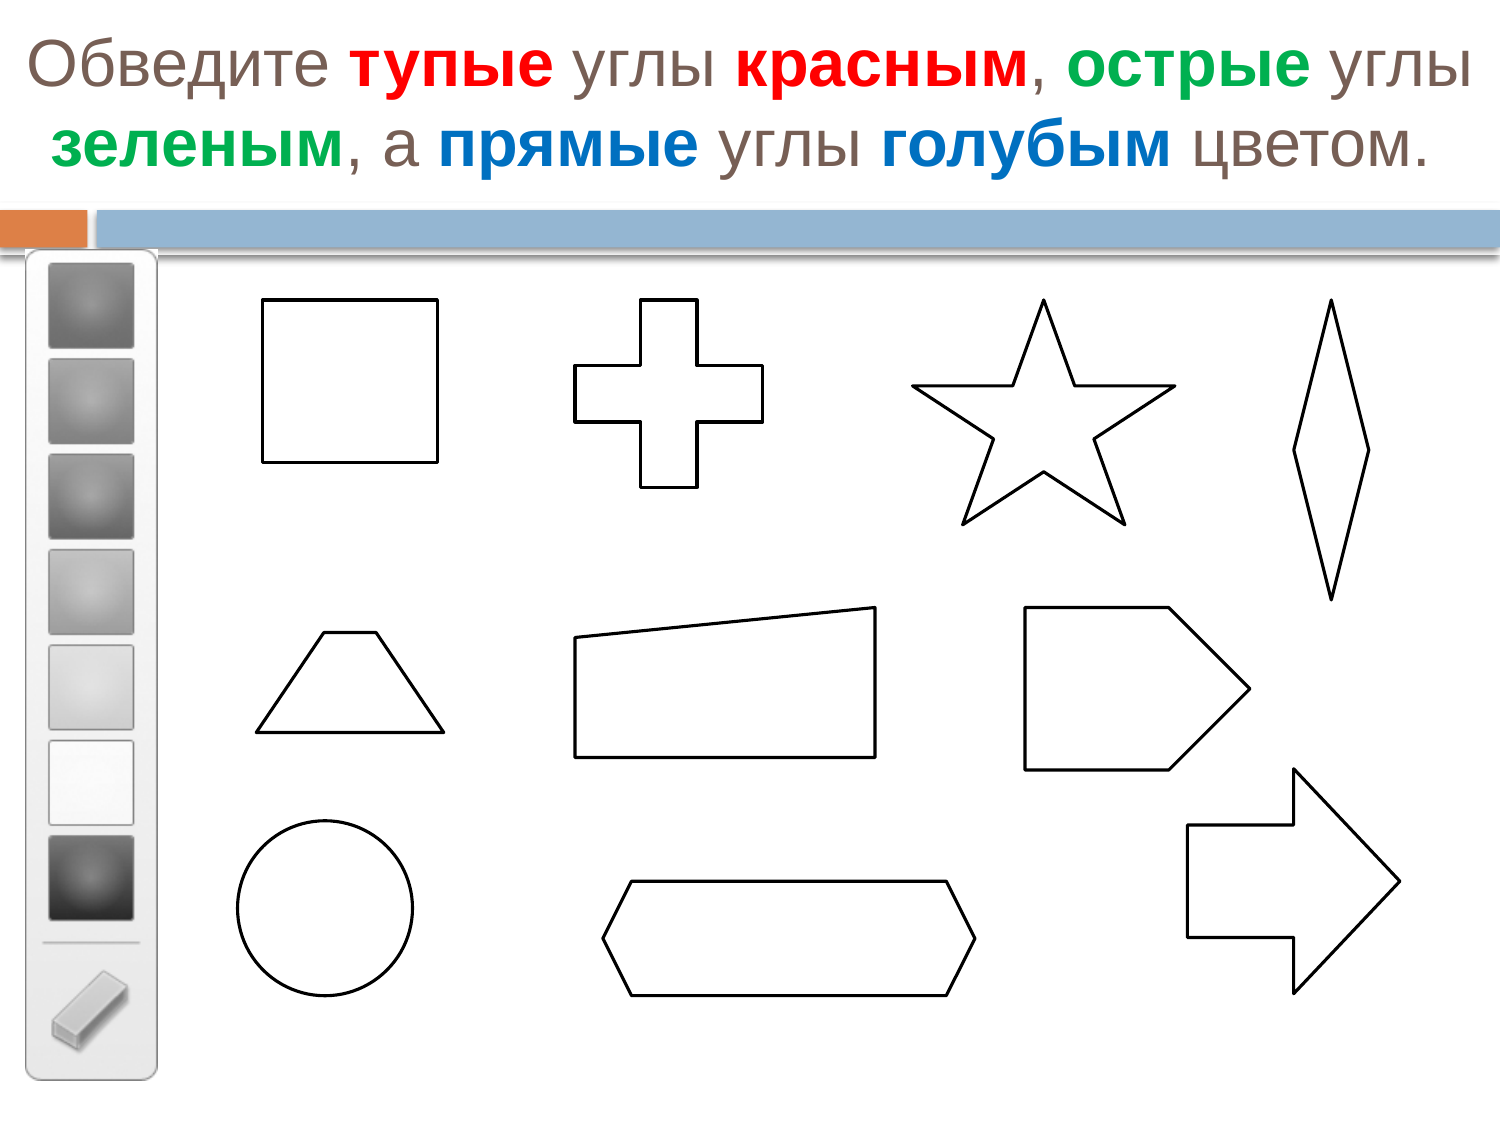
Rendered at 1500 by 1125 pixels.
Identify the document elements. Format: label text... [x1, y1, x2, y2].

text_box [261, 298, 439, 464]
text_box [911, 298, 1177, 527]
text_box [254, 630, 446, 735]
text_box [1292, 298, 1371, 602]
picture [25, 249, 158, 1081]
text_box [573, 298, 764, 489]
title Обведите тупые углы красным, острые углы зеленым, а прямые углы голубым цветом. [0, 0, 1500, 200]
text_box [573, 605, 877, 760]
text_box [601, 879, 977, 998]
text_box [1023, 605, 1252, 772]
text_box [235, 819, 415, 998]
text_box [1185, 767, 1402, 996]
